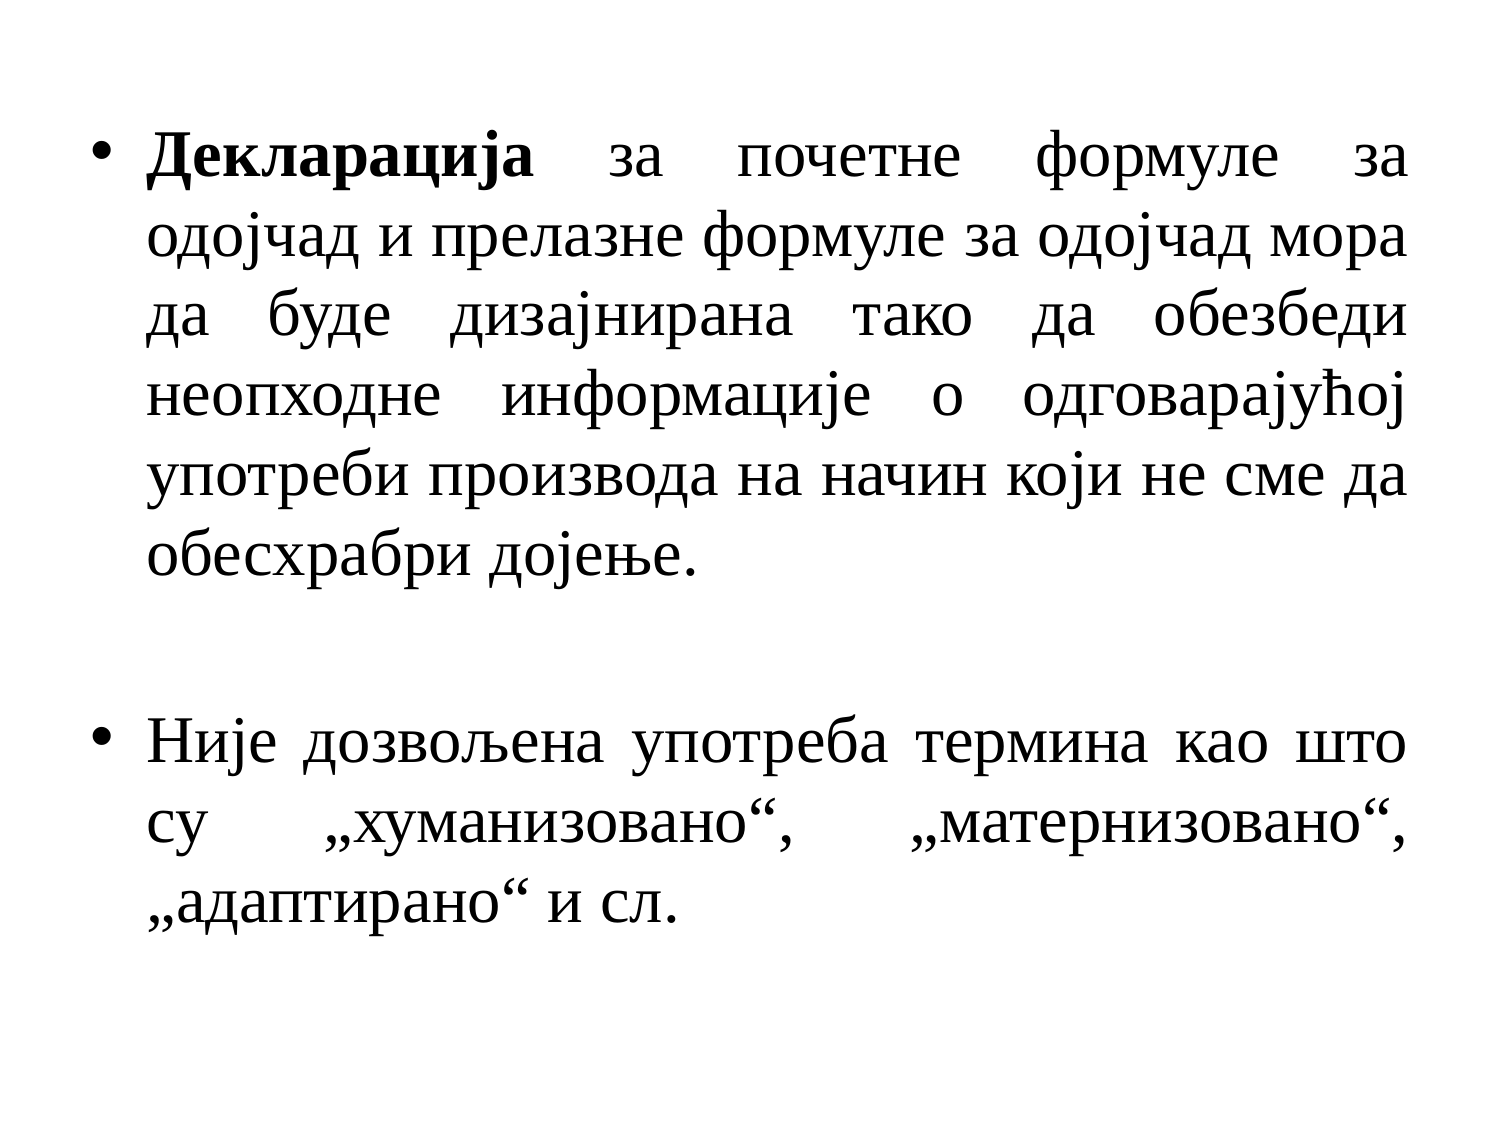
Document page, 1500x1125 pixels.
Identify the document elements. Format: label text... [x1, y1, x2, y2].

list Декларација за почетне формуле за одојчад и прелазне формуле за одојчад мора да буде дизајнирана тако да обезбеди неопходне информације о одговарајућој употреби производа на начин који не сме да обесхрабри дојење. Није дозвољена употреба термина као што су „хуманизовано“, „матернизовано“, „адаптирано“ и сл. [75, 101, 1425, 1005]
